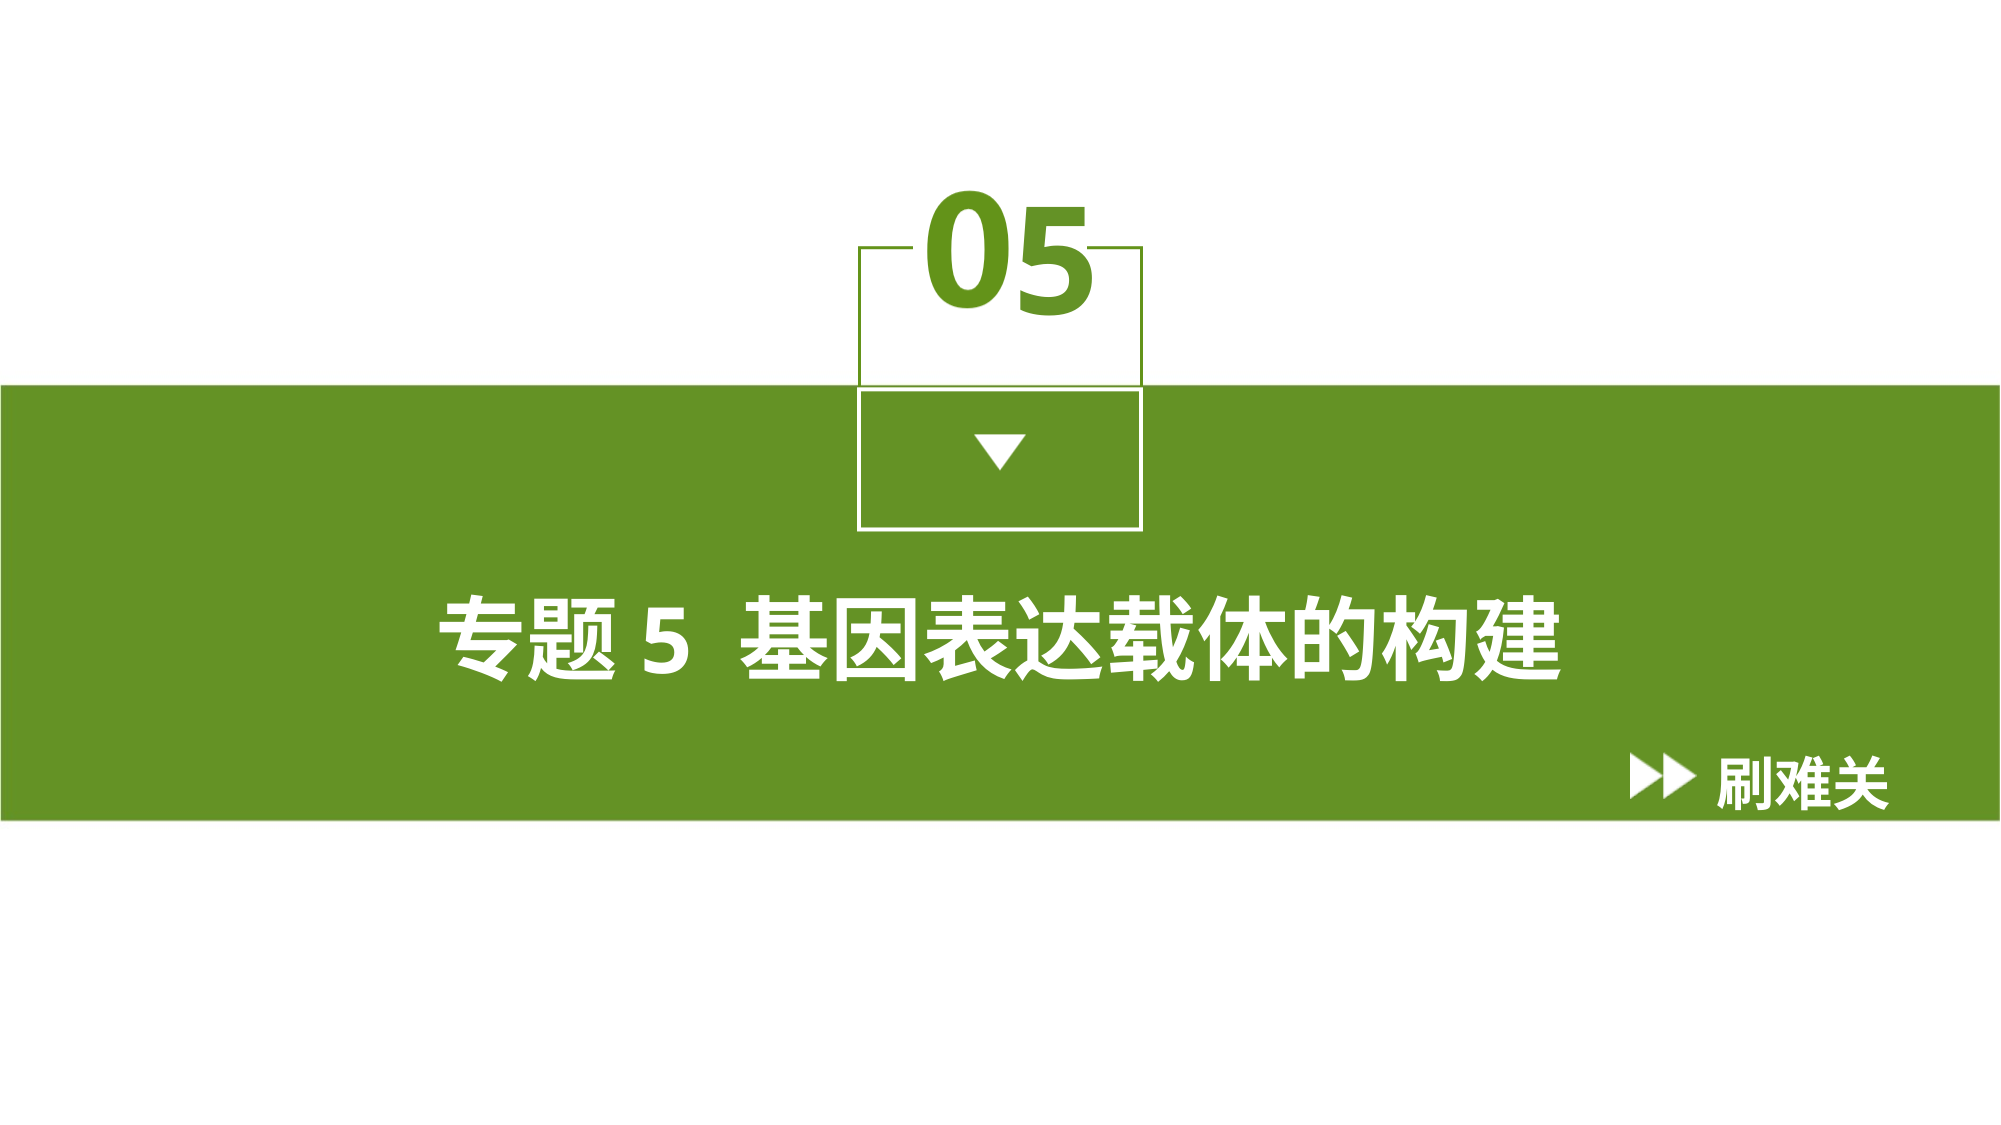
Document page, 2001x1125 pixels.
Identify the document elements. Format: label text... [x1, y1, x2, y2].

text_box 专题5 基因表达载体的构建 [0, 572, 2000, 699]
text_box 5 [1013, 156, 1173, 353]
picture [0, 0, 2000, 572]
picture [0, 699, 2000, 1125]
text_box 刷难关 [1715, 718, 1997, 812]
